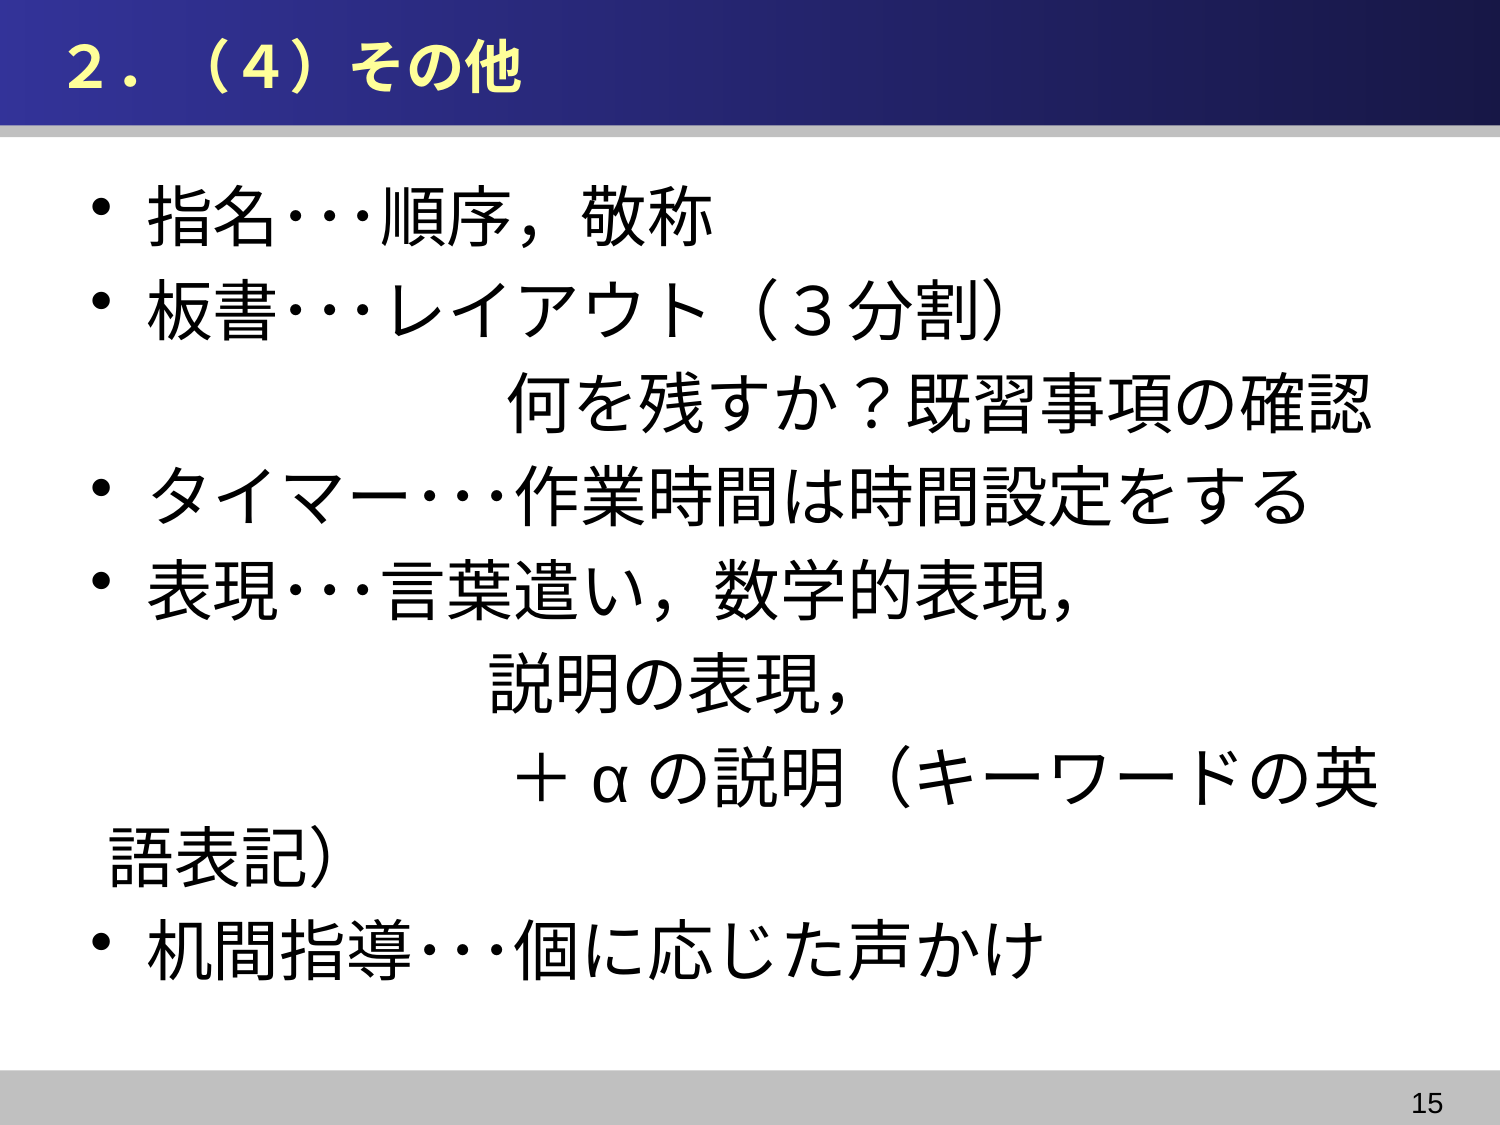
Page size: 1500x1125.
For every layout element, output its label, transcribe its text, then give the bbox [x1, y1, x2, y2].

title ２．（４）その他 [41, 19, 1067, 112]
list 指名･･･順序，敬称 板書･･･レイアウト（３分割） 何を残すか？既習事項の確認 タイマー･･･作業時間は時間設定をする 表現･･･言葉遣い，数学的表現， 説明の表現， ＋αの説明（キーワードの英語表記） 机間指導･･･個に応じた声かけ [75, 167, 1425, 1012]
slide_number 15 [1108, 1085, 1459, 1118]
